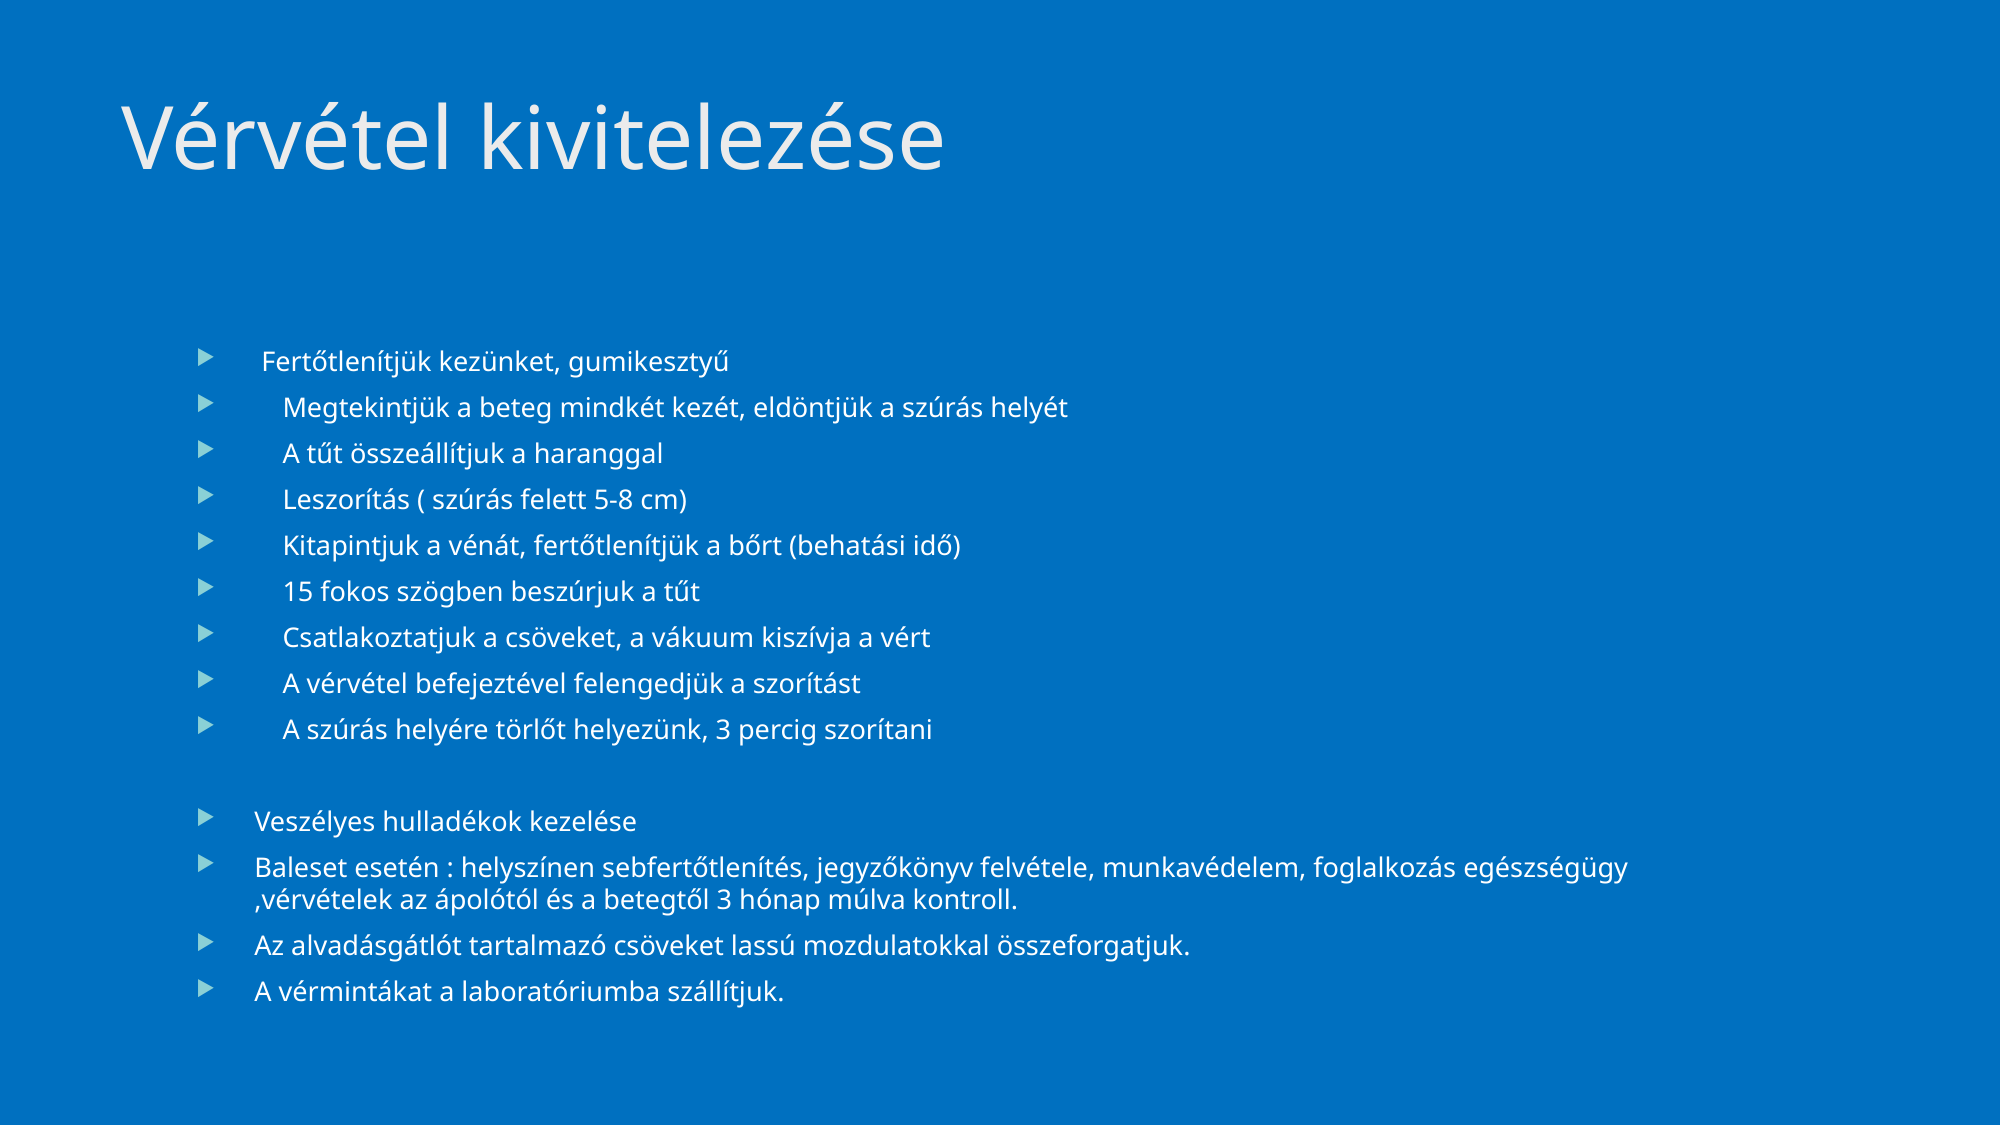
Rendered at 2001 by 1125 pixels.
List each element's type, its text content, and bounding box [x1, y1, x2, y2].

title Vérvétel kivitelezése [106, 74, 1649, 304]
list Fertőtlenítjük kezünket, gumikesztyű Megtekintjük a beteg mindkét kezét, eldöntjük a szúrás helyét A tűt összeállítjuk a haranggal Leszorítás ( szúrás felett 5-8 cm) Kitapintjuk a vénát, fertőtlenítjük a bőrt (behatási idő) 15 fokos szögben beszúrjuk a tűt Csatlakoztatjuk a csöveket, a vákuum kiszívja a vért A vérvétel befejeztével felengedjük a szorítást A szúrás helyére törlőt helyezünk, 3 percig szorítani Veszélyes hulladékok kezelése Baleset esetén : helyszínen sebfertőtlenítés, jegyzőkönyv felvétele, munkavédelem, foglalkozás egészségügy ,vérvételek az ápolótól és a betegtől 3 hónap múlva kontroll. Az alvadásgátlót tartalmazó csöveket lassú mozdulatokkal összeforgatjuk. A vérmintákat a laboratóriumba szállítjuk. [181, 336, 1649, 1025]
